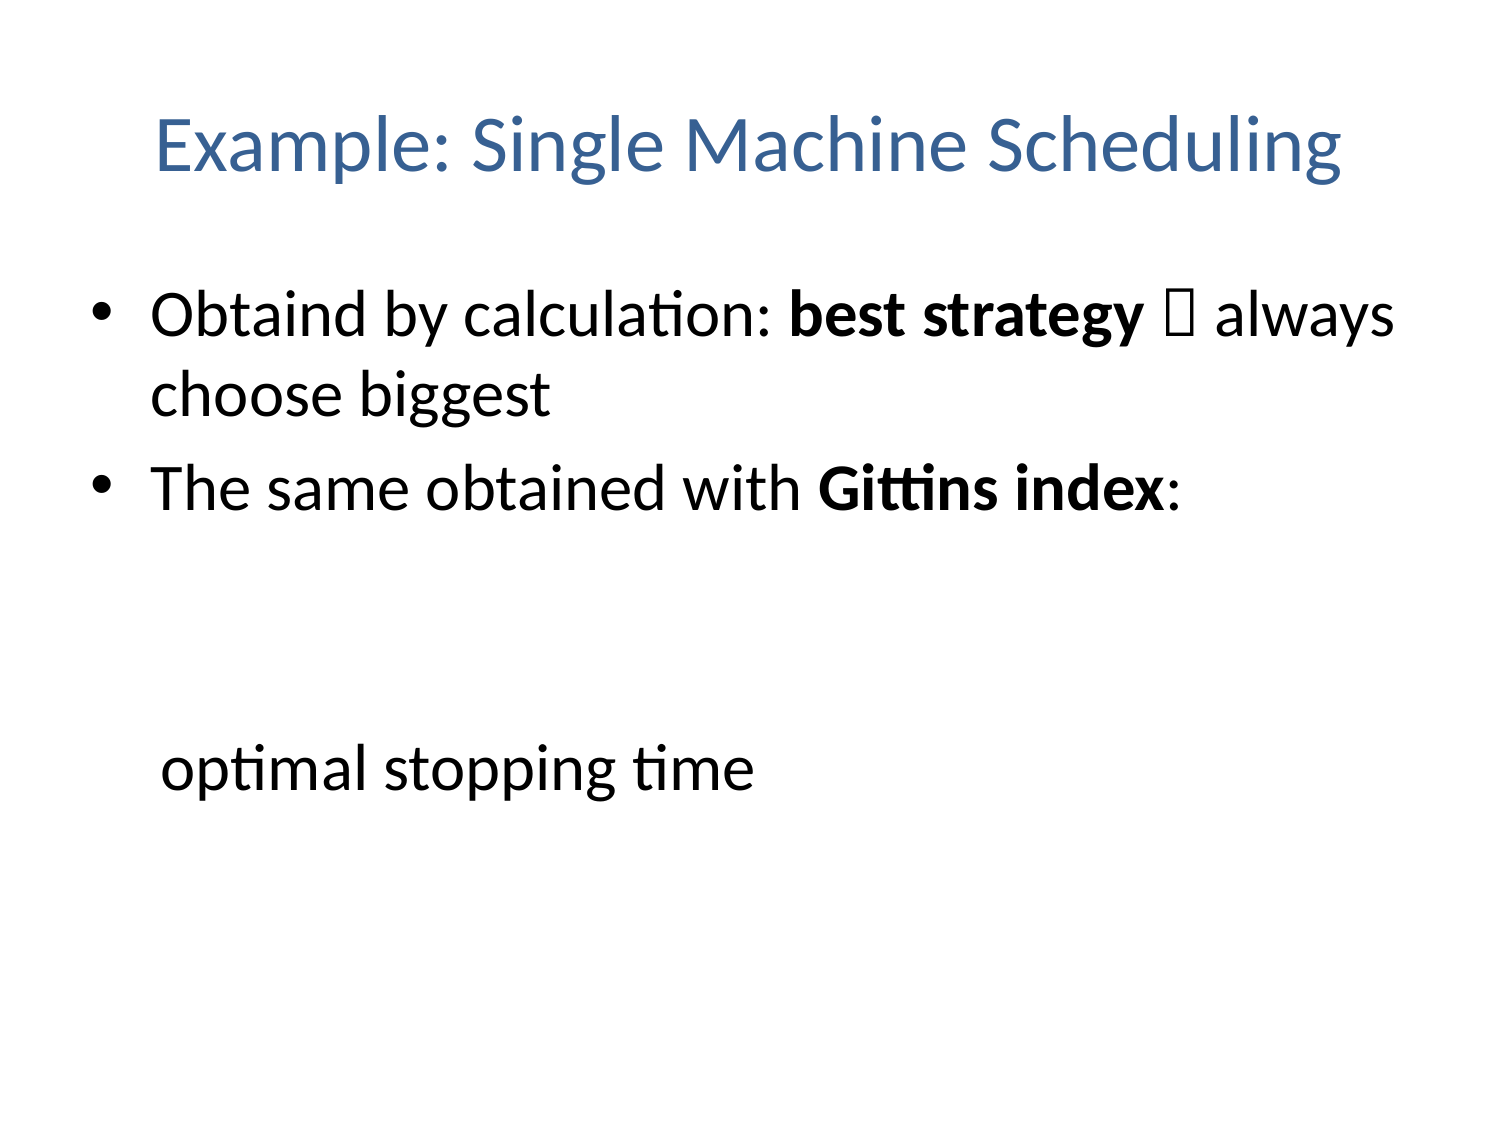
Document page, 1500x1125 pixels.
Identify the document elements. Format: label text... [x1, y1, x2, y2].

title Example: Single Machine Scheduling [75, 45, 1425, 233]
